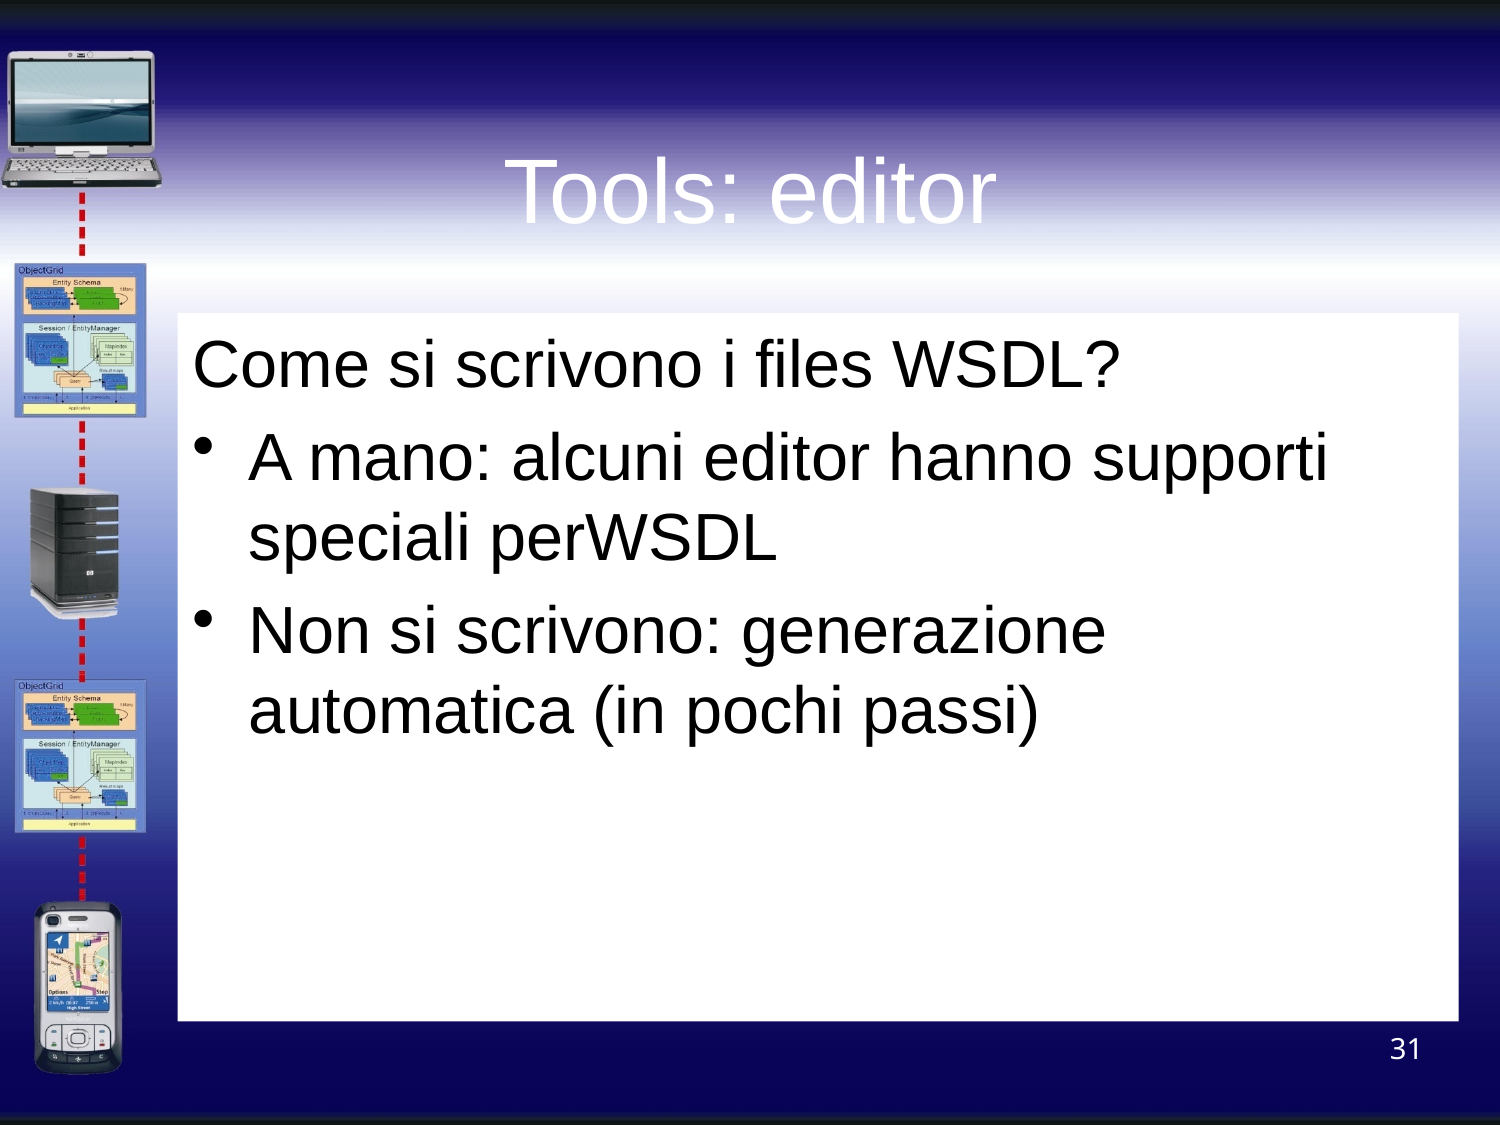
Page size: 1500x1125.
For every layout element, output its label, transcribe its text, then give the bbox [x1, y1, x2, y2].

list Come si scrivono i files WSDL? A mano: alcuni editor hanno supporti speciali perWSDL Non si scrivono: generazione automatica (in pochi passi) [177, 312, 1459, 1022]
picture [0, 0, 1500, 1125]
title Tools: editor [110, 93, 1392, 282]
